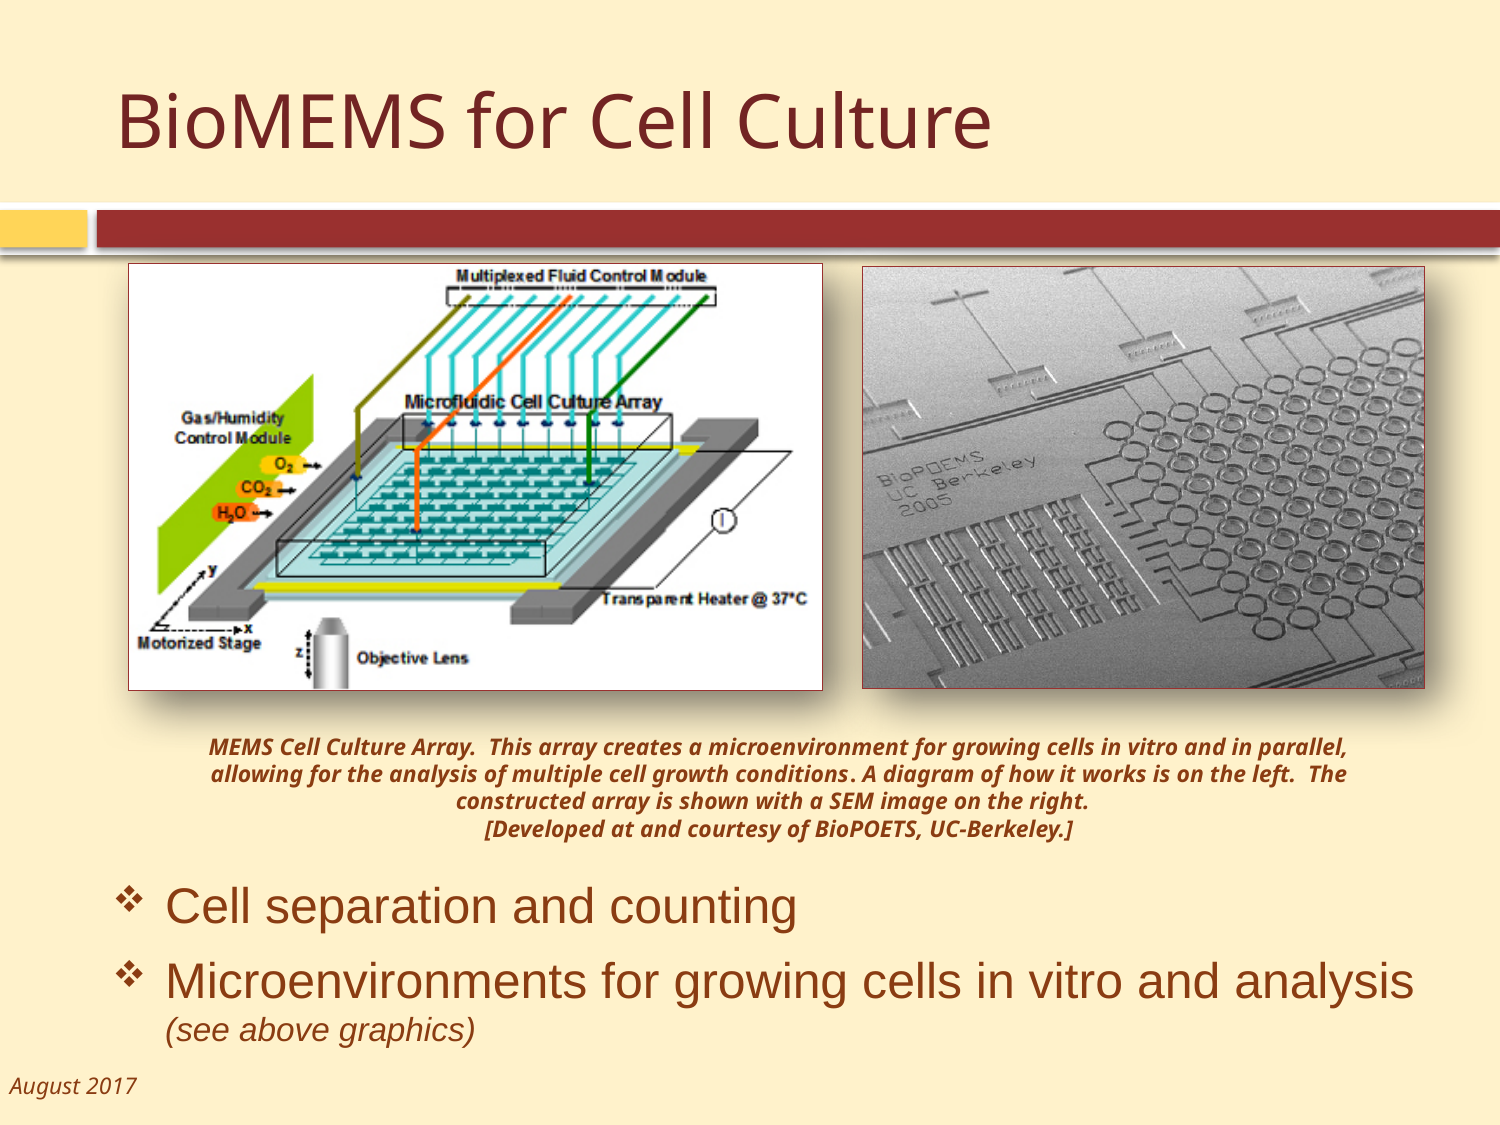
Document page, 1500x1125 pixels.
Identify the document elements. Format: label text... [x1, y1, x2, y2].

picture [128, 263, 823, 691]
picture [862, 266, 1426, 689]
list Cell separation and counting Microenvironments for growing cells in vitro and analysis (see above graphics) [97, 866, 1436, 1092]
text_box MEMS Cell Culture Array. This array creates a microenvironment for growing cells in vitro and in parallel, allowing for the analysis of multiple cell growth conditions. A diagram of how it works is on the left. The constructed array is shown with a SEM image on the right. [Developed at and courtesy of BioPOETS, UC-Berkeley.] [187, 730, 1372, 850]
title BioMEMS for Cell Culture [100, 37, 1438, 200]
